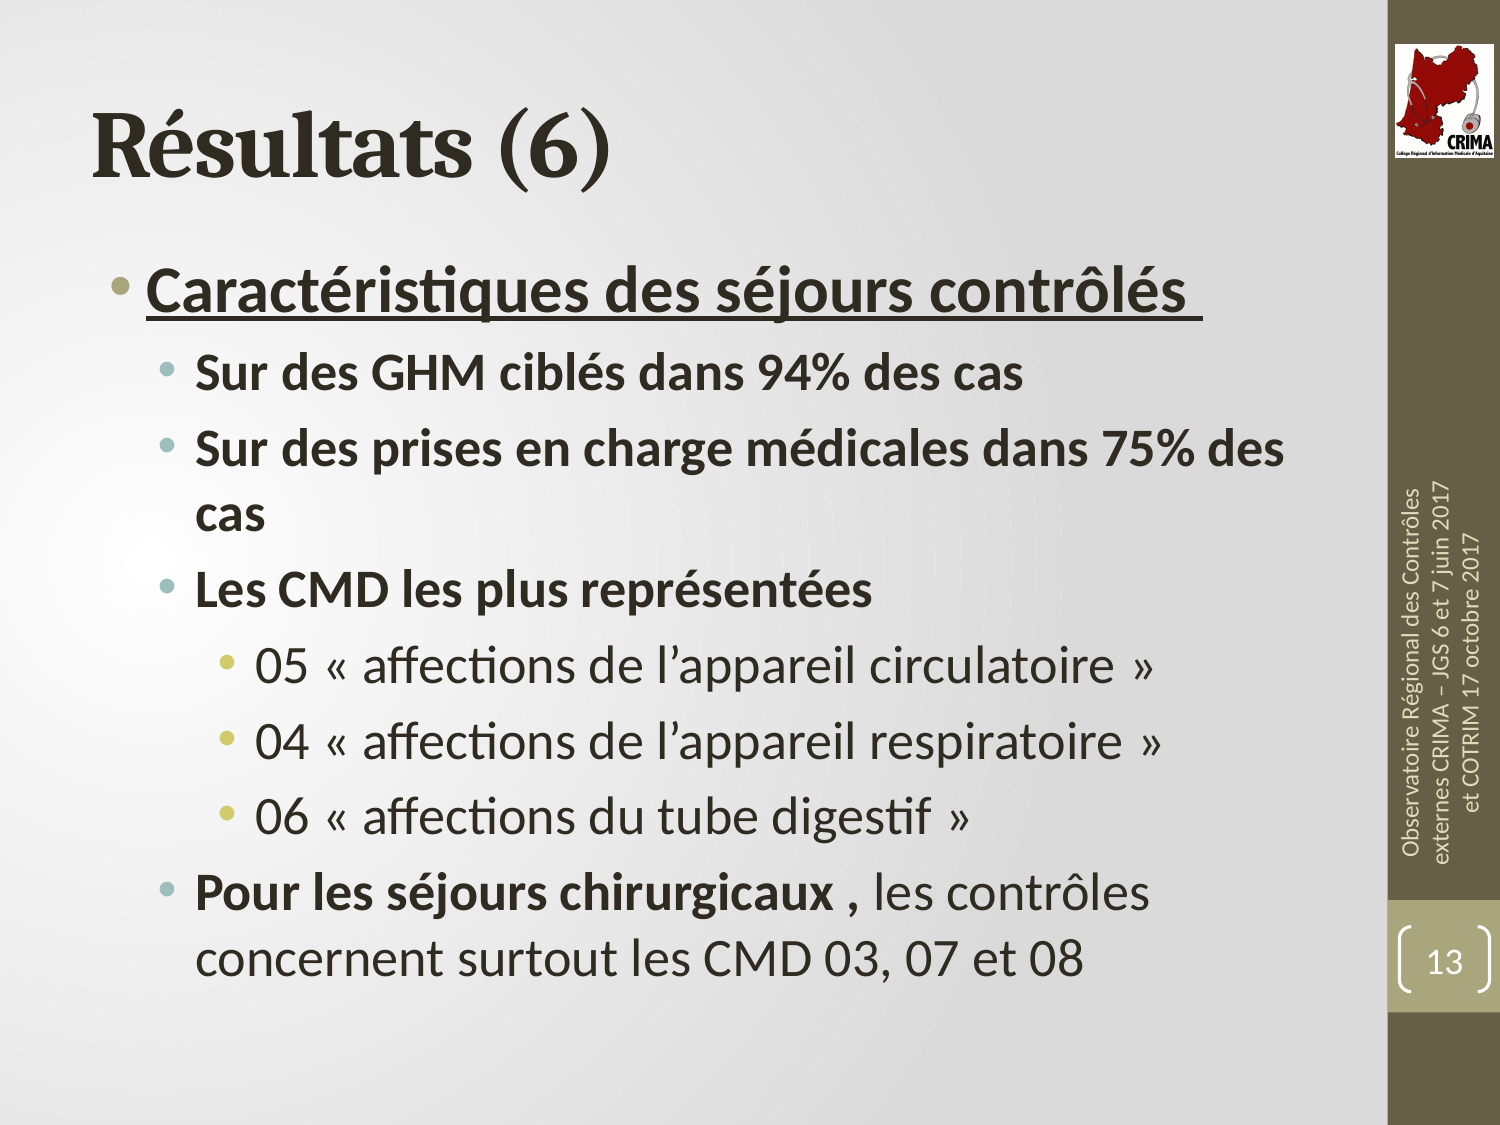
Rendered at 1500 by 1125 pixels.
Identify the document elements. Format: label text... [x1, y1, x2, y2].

list Caractéristiques des séjours contrôlés Sur des GHM ciblés dans 94% des cas Sur des prises en charge médicales dans 75% des cas Les CMD les plus représentées 05 « affections de l’appareil circulatoire » 04 « affections de l’appareil respiratoire » 06 « affections du tube digestif » Pour les séjours chirurgicaux , les contrôles concernent surtout les CMD 03, 07 et 08 [75, 237, 1325, 1064]
title Résultats (6) [75, 45, 1325, 233]
footer Observatoire Régional des Contrôles externes CRIMA – JGS 6 et 7 juin 2017 et COTRIM 17 octobre 2017 [1408, 457, 1469, 889]
slide_number 13 [1397, 925, 1492, 994]
picture [1395, 44, 1494, 158]
